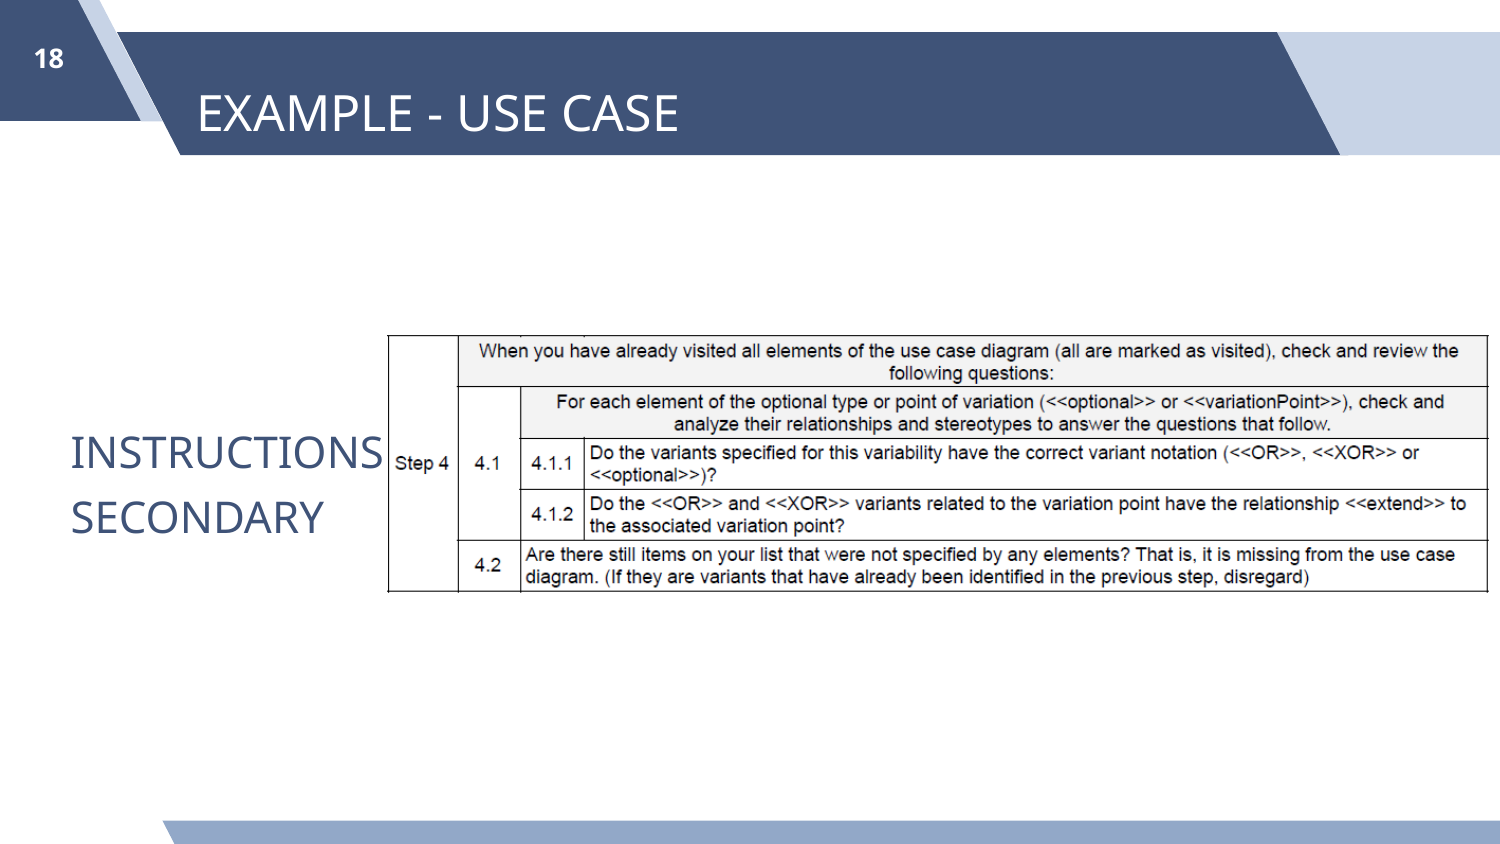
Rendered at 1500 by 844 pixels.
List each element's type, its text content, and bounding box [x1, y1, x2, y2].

picture [387, 333, 1491, 596]
slide_number ‹#› [0, 0, 98, 121]
list INSTRUCTIONS SECONDARY [55, 202, 403, 765]
title EXAMPLE - USE CASE [181, 45, 1285, 169]
